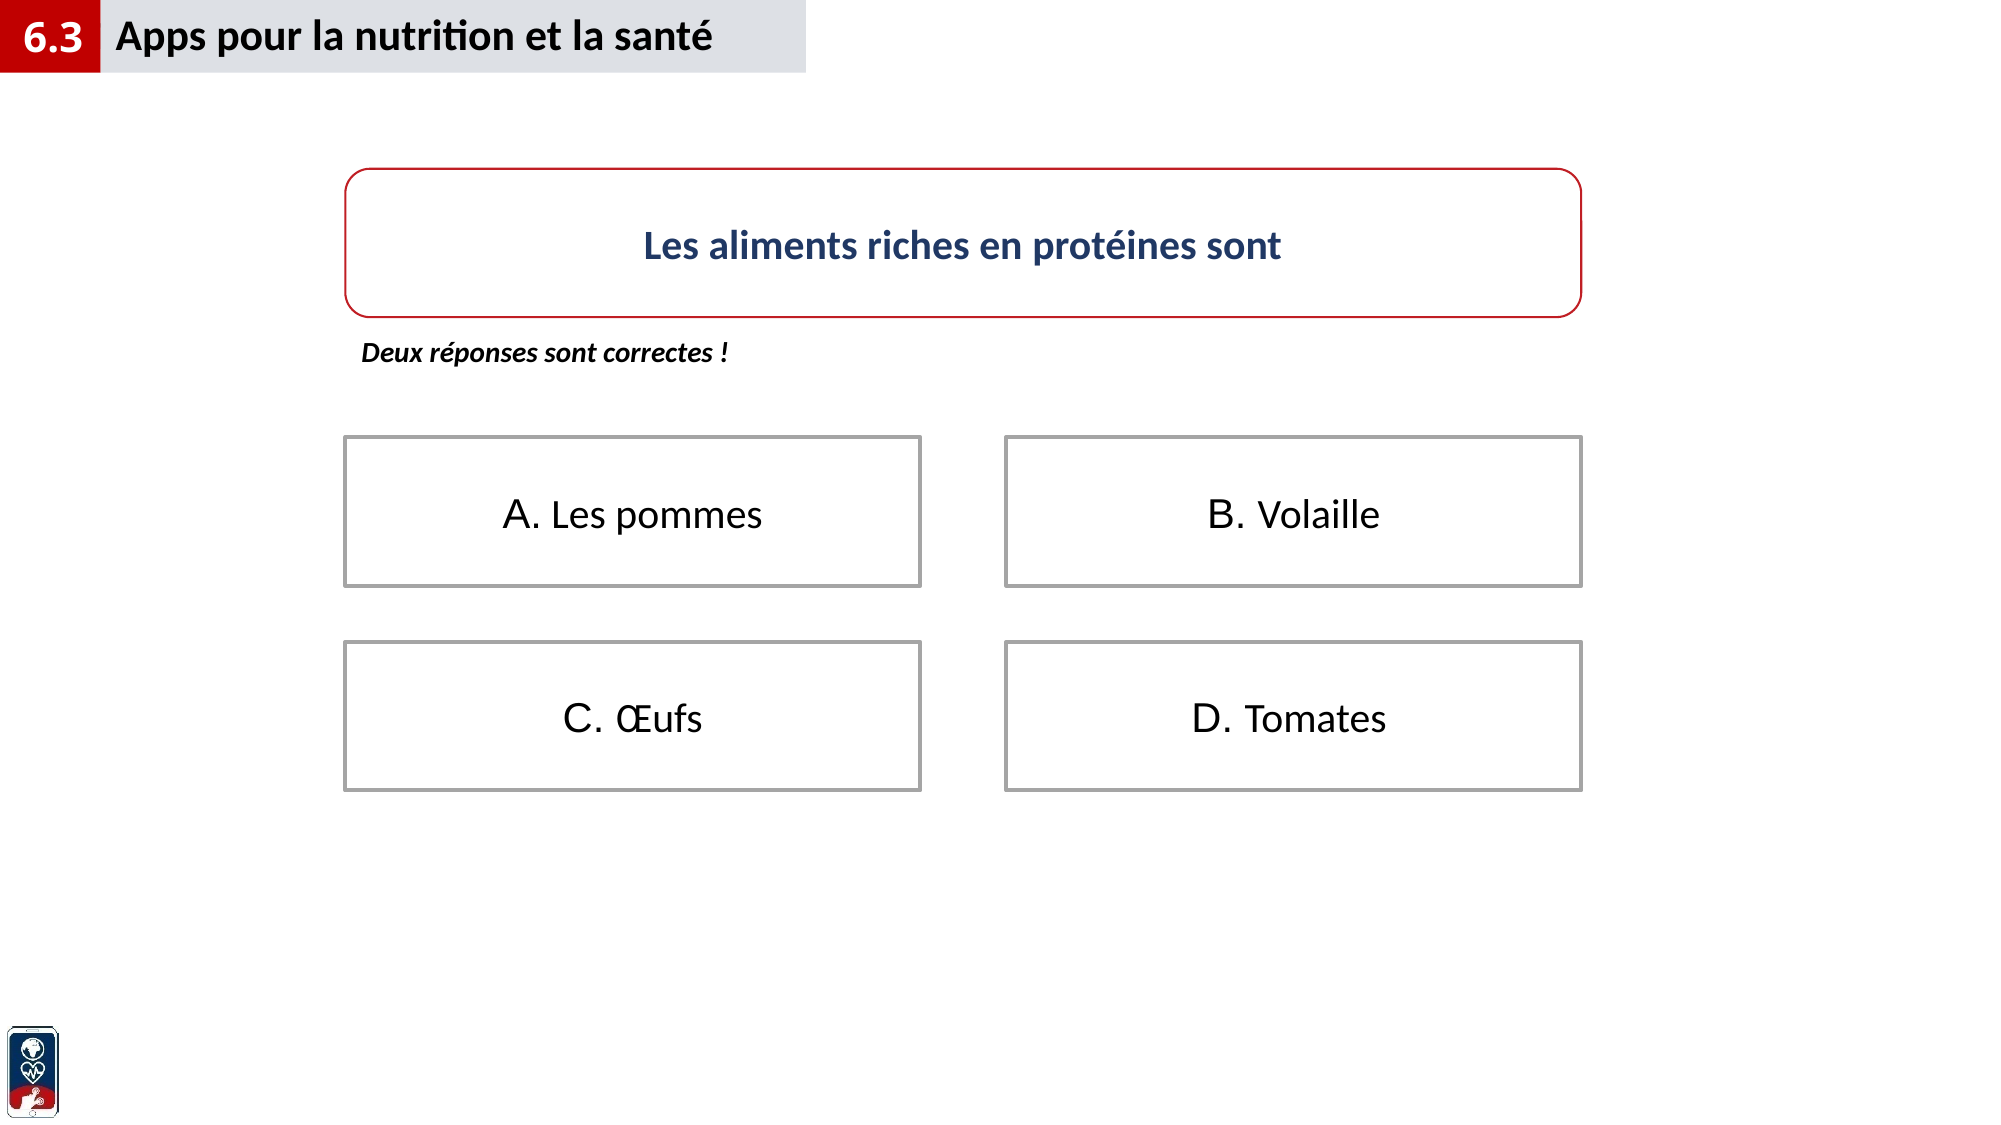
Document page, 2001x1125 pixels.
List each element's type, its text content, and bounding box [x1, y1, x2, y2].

text_box Apps pour la nutrition et la santé [100, 0, 806, 73]
text_box Deux réponses sont correctes ! [346, 325, 945, 376]
text_box 6.3 [8, 10, 101, 62]
text_box B. Volaille [1004, 435, 1583, 588]
picture [7, 1026, 59, 1118]
text_box A. Les pommes [343, 435, 922, 588]
text_box Les aliments riches en protéines sont [345, 168, 1582, 318]
text_box C. Œufs [343, 640, 922, 792]
text_box D. Tomates [1004, 640, 1583, 792]
text_box [0, 0, 100, 73]
